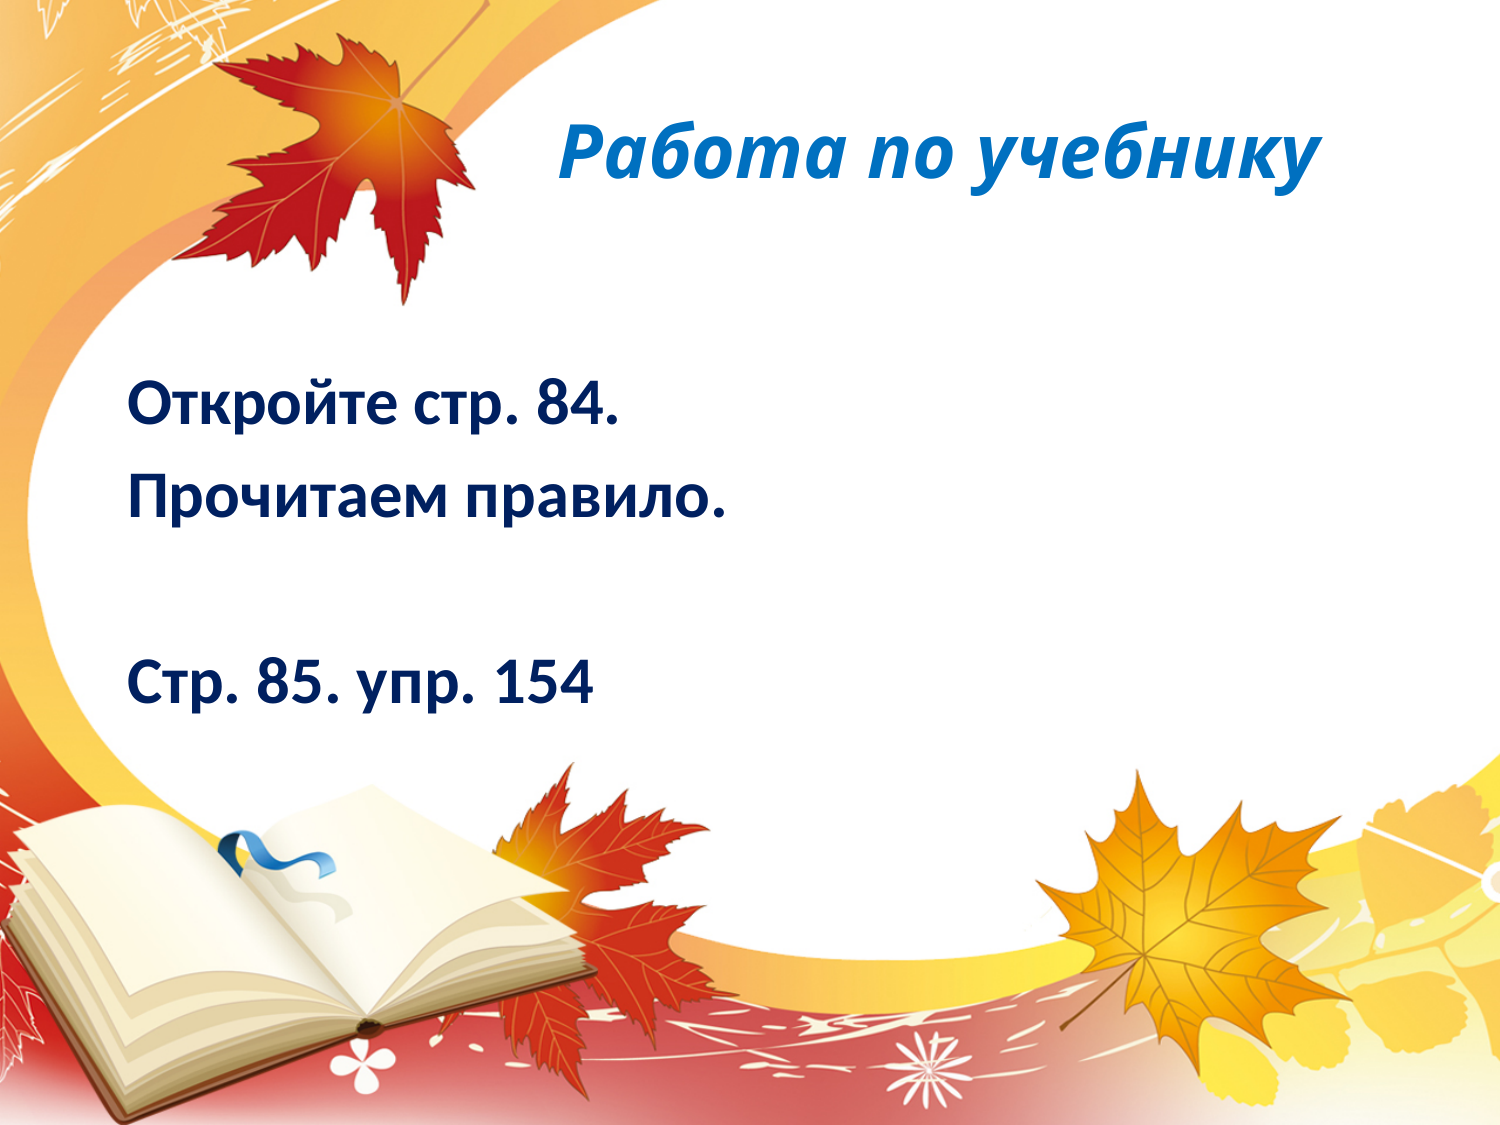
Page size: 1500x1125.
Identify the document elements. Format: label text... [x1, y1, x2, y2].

picture [0, 0, 1500, 1125]
list Откройте стр. 84. Прочитаем правило. Стр. 85. упр. 154 [112, 349, 1425, 776]
title Работа по учебнику [395, 54, 1483, 243]
